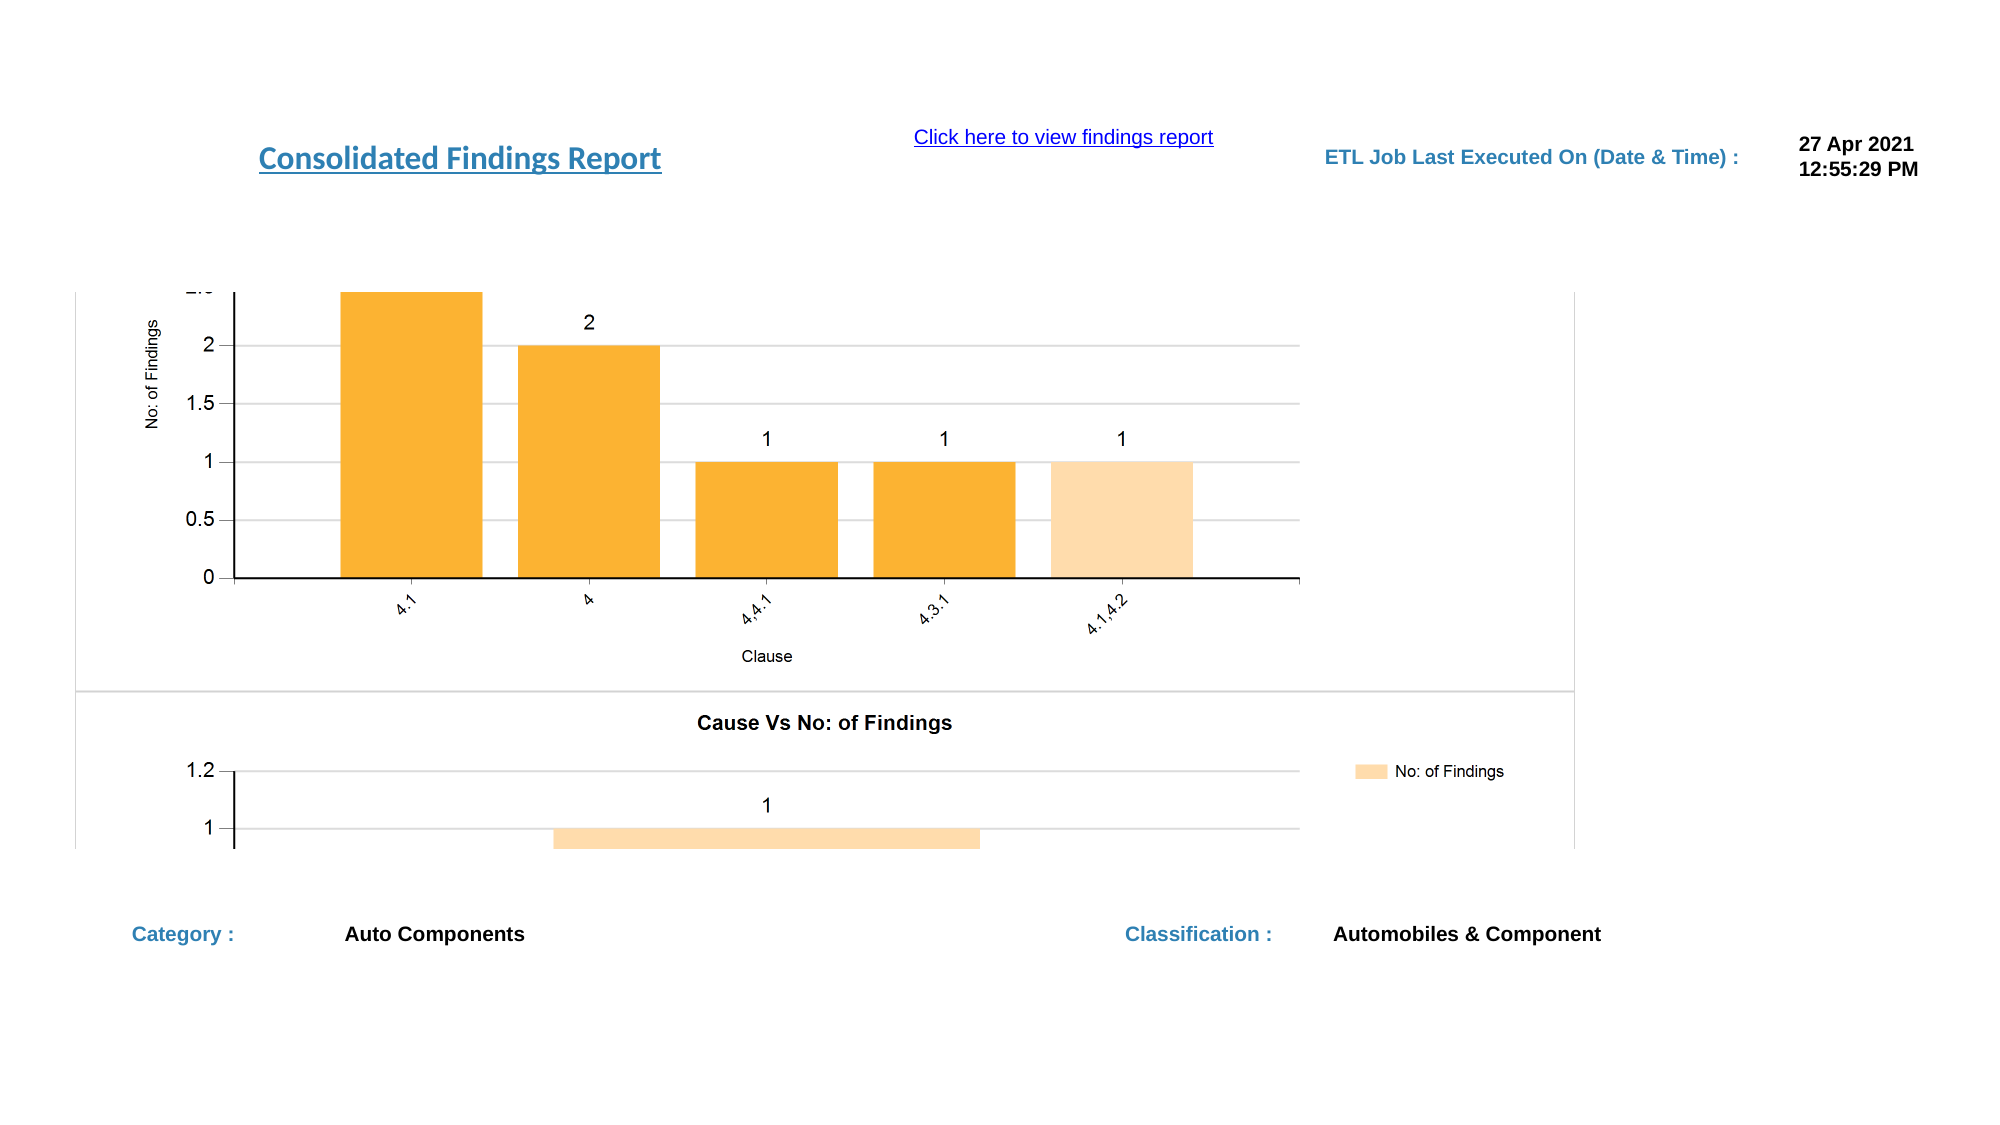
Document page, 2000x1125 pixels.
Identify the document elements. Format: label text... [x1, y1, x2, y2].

text_box 27 Apr 2021 12:55:29 PM [1792, 119, 1925, 193]
text_box Click here to view findings report [886, 119, 1241, 157]
picture [74, 858, 1926, 1008]
picture [74, 291, 1576, 850]
text_box Consolidated Findings Report [91, 119, 831, 193]
text_box ETL Job Last Executed On (Date & Time) : [1273, 119, 1791, 193]
